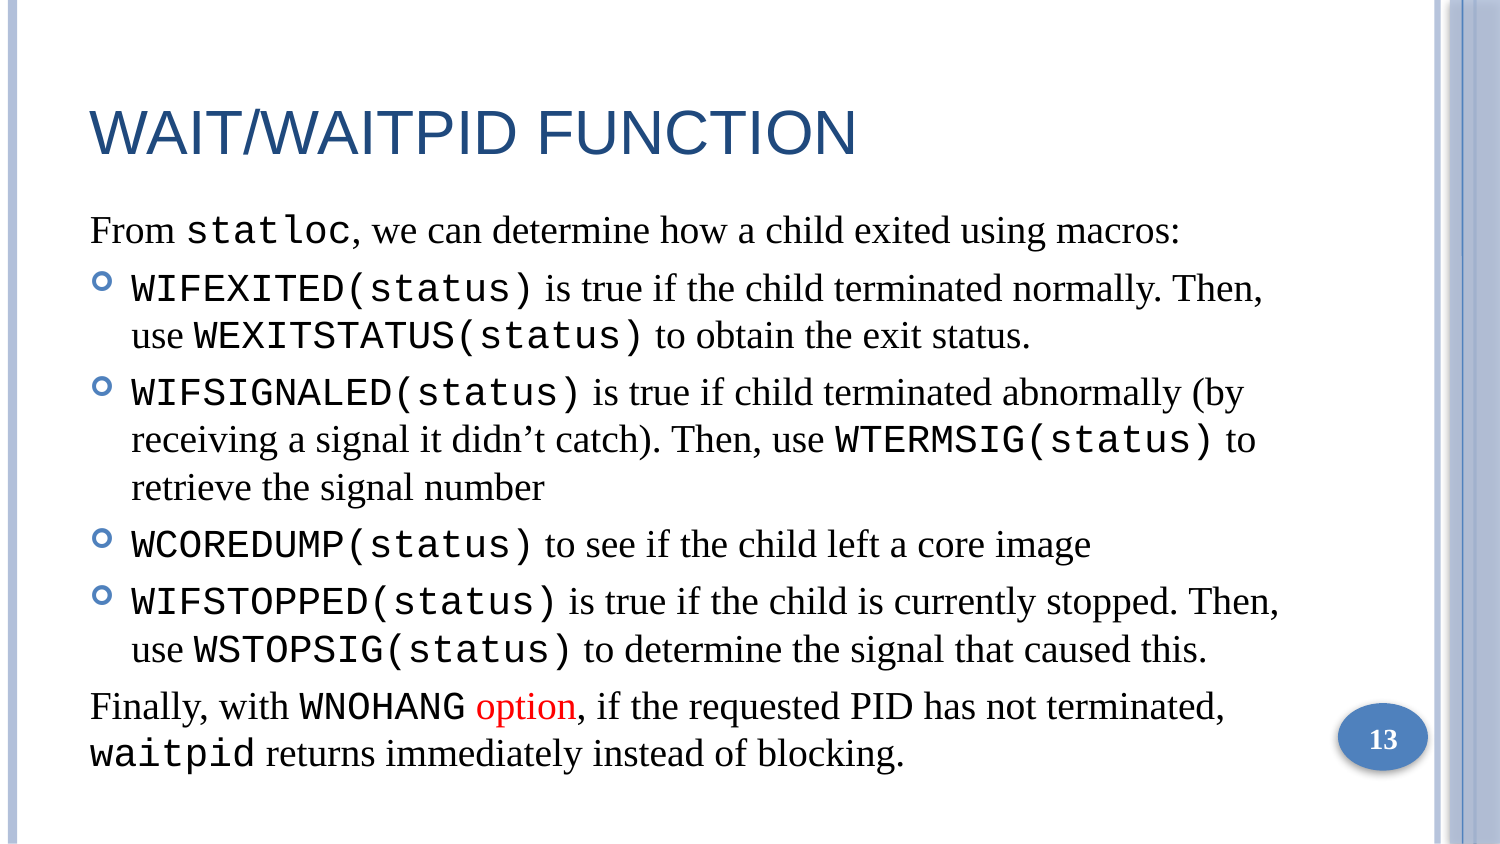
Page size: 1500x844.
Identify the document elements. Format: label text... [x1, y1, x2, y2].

title WAIT/WAITPID Function [75, 33, 1300, 175]
slide_number 13 [1333, 705, 1434, 770]
list From statloc, we can determine how a child exited using macros: WIFEXITED(status) is true if the child terminated normally. Then, use WEXITSTATUS(status) to obtain the exit status. WIFSIGNALED(status) is true if child terminated abnormally (by receiving a signal it didn’t catch). Then, use WTERMSIG(status) to retrieve the signal number WCOREDUMP(status) to see if the child left a core image WIFSTOPPED(status) is true if the child is currently stopped. Then, use WSTOPSIG(status) to determine the signal that caused this. Finally, with WNOHANG option, if the requested PID has not terminated, waitpid returns immediately instead of blocking. [75, 196, 1300, 797]
